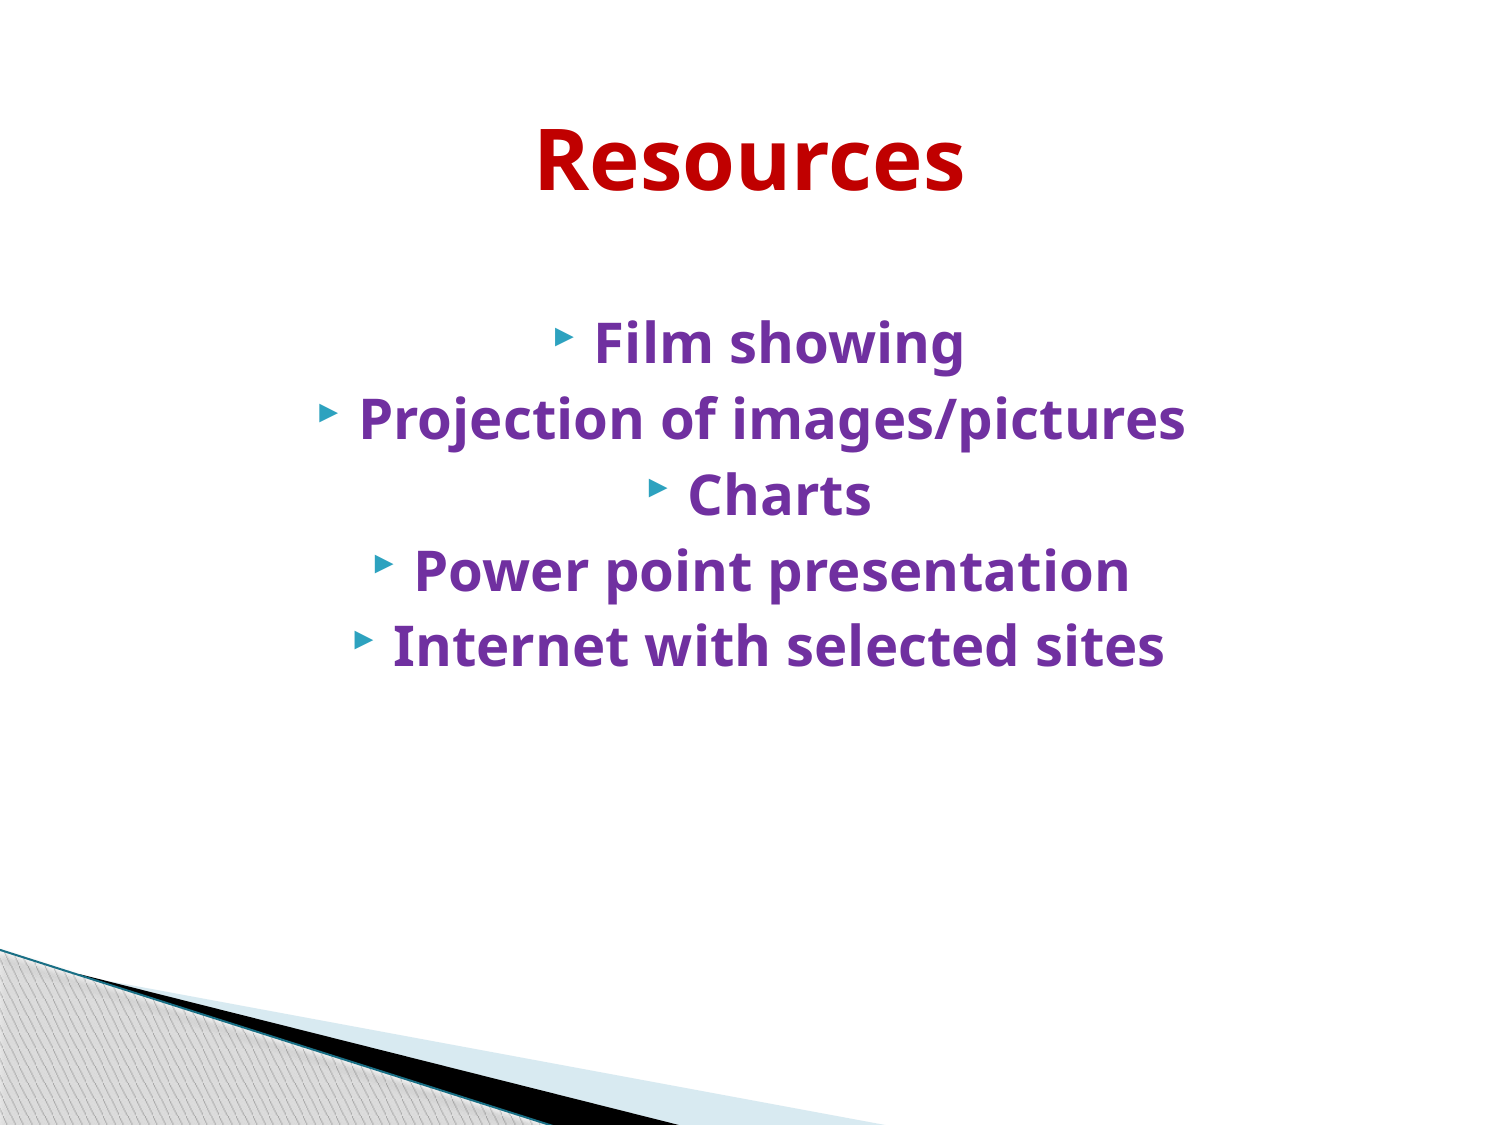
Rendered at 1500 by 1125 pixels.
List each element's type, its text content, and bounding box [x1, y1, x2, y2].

title Resources [75, 62, 1425, 250]
list Film showing Projection of images/pictures Charts Power point presentation Internet with selected sites [75, 299, 1425, 986]
